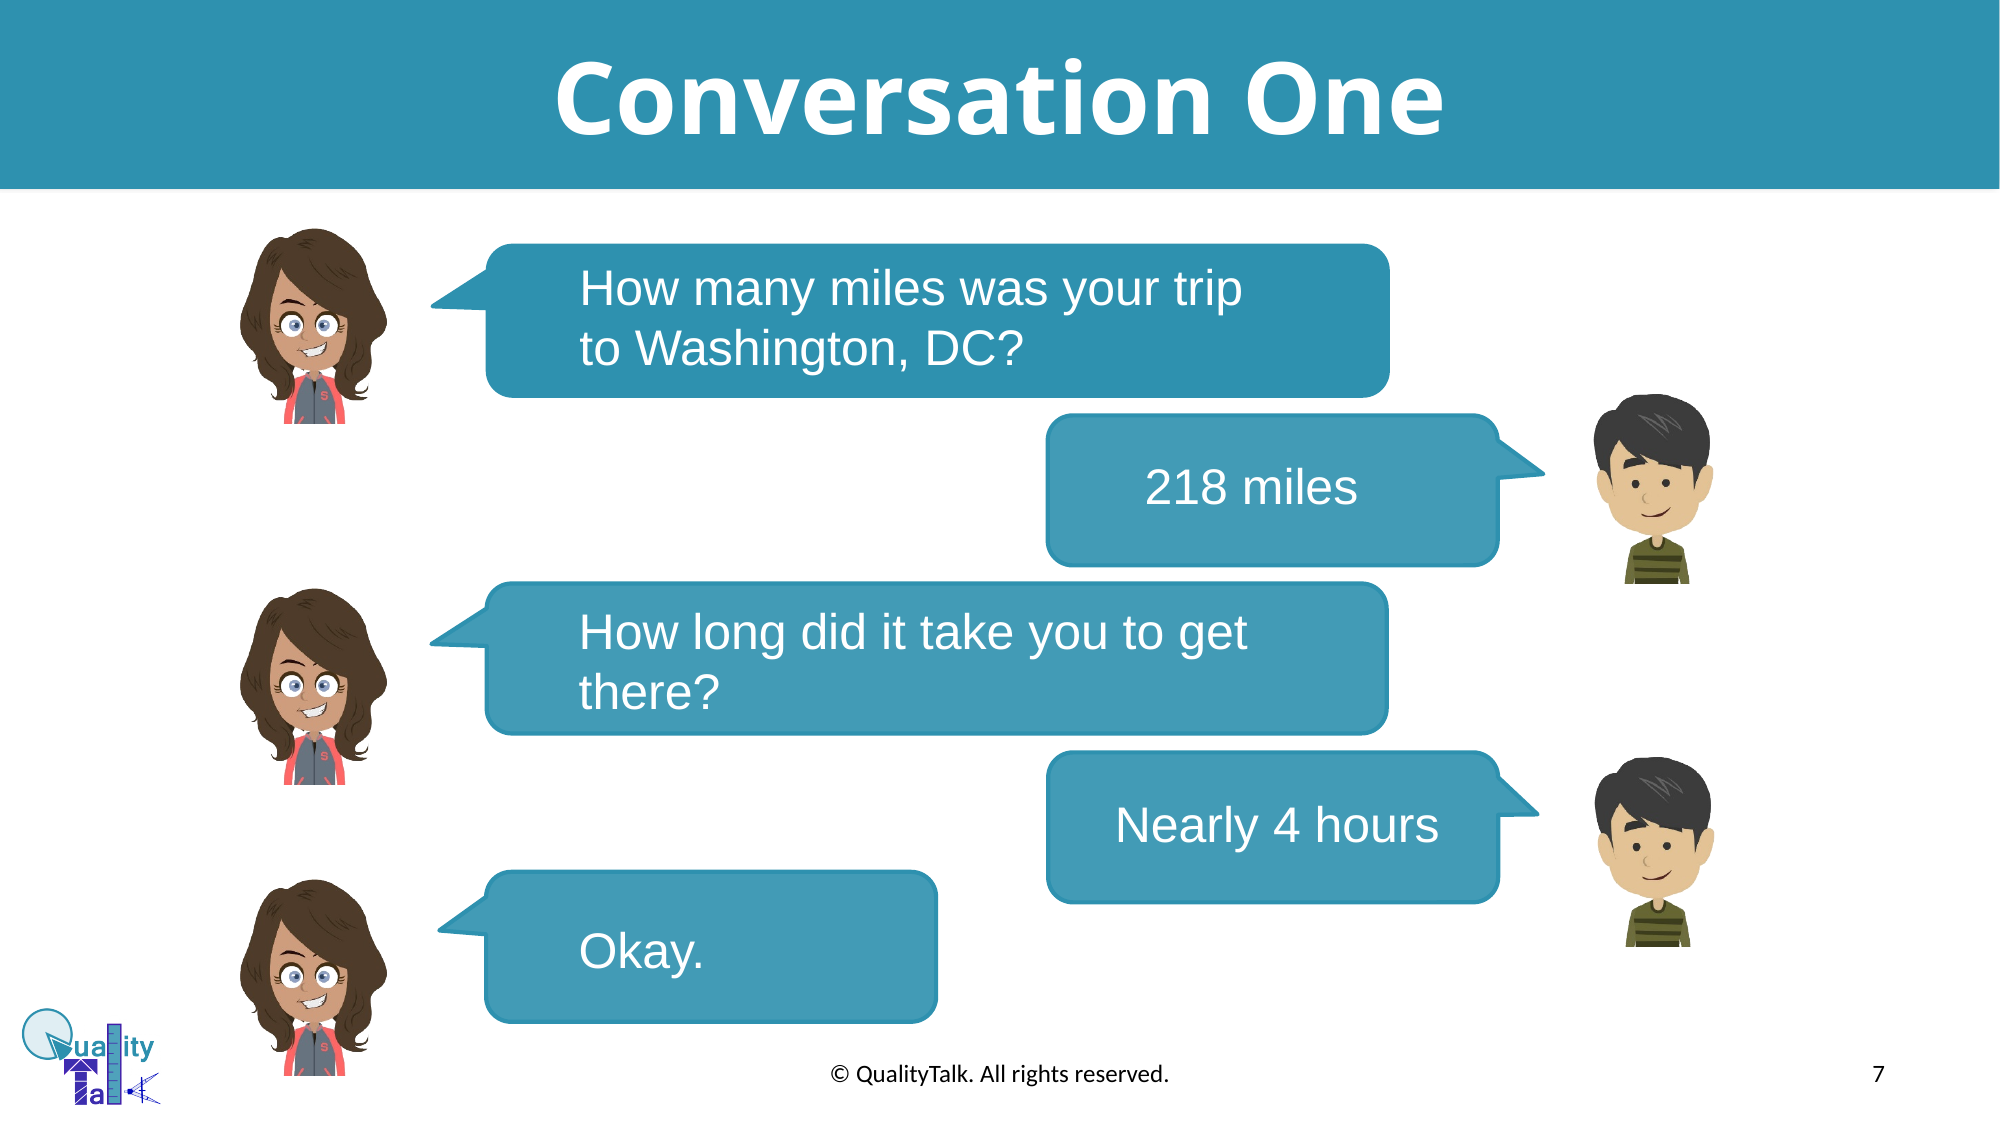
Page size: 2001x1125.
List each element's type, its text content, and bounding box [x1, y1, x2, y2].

footer © QualityTalk. All rights reserved. [683, 1042, 1317, 1103]
text_box [669, 607, 1776, 770]
text_box Conversation One [0, 0, 2000, 191]
text_box 218 miles [1129, 447, 1498, 584]
text_box [1045, 413, 1531, 568]
text_box How many miles was your trip to Washington, DC? [564, 247, 1309, 443]
picture [214, 207, 417, 425]
text_box [1046, 750, 1532, 905]
text_box Nearly 4 hours [1100, 784, 1468, 861]
picture [1537, 745, 1767, 948]
text_box [430, 243, 1390, 398]
picture [214, 568, 416, 785]
picture [1536, 382, 1766, 585]
picture [0, 859, 416, 1125]
text_box How long did it take you to get there? [563, 592, 1389, 728]
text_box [485, 871, 937, 1023]
slide_number 7 [1433, 1042, 1900, 1103]
text_box [429, 581, 1384, 736]
